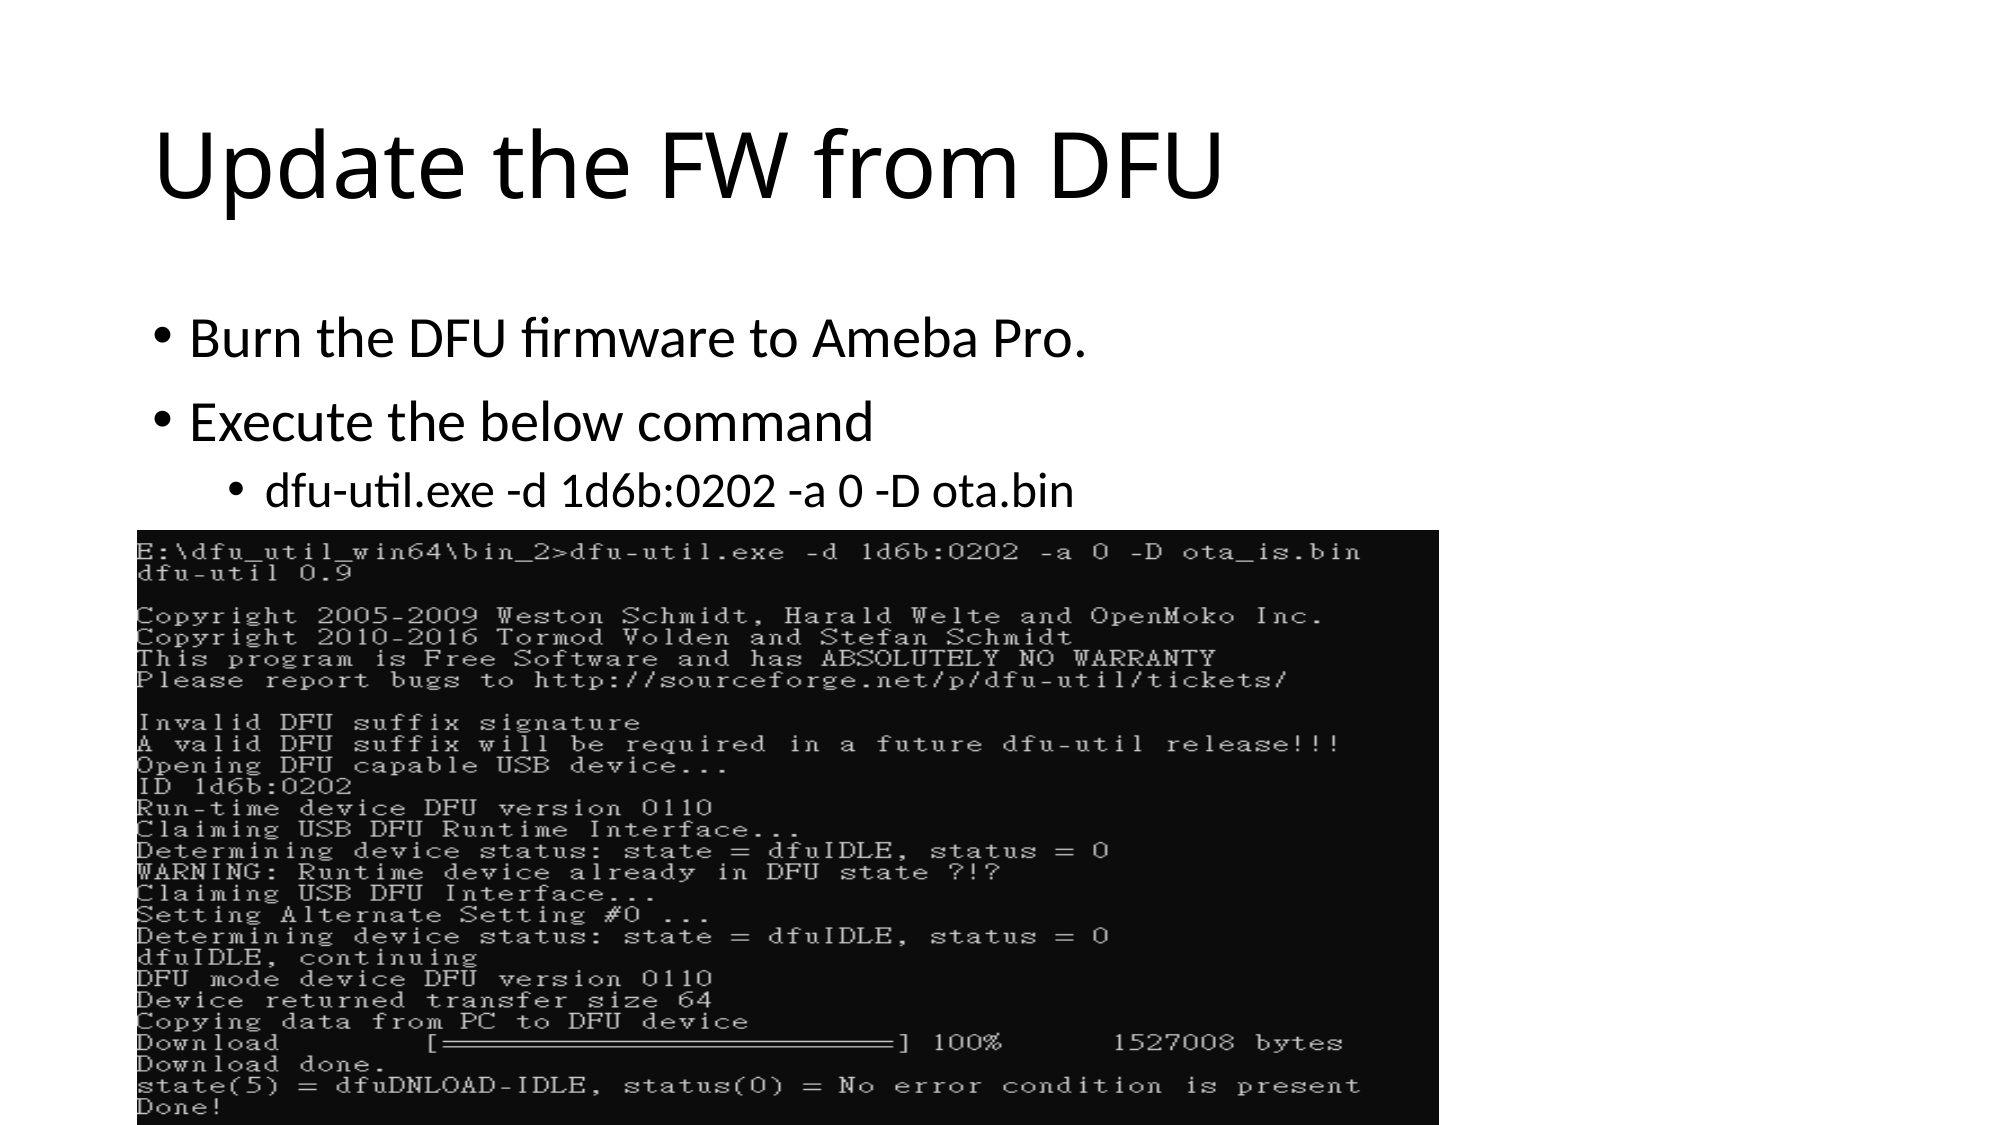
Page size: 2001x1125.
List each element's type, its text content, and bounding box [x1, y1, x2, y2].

picture [137, 530, 1439, 1125]
list Burn the DFU firmware to Ameba Pro. Execute the below command dfu-util.exe -d 1d6b:0202 -a 0 -D ota.bin [137, 299, 1863, 1014]
title Update the FW from DFU [137, 59, 1863, 278]
